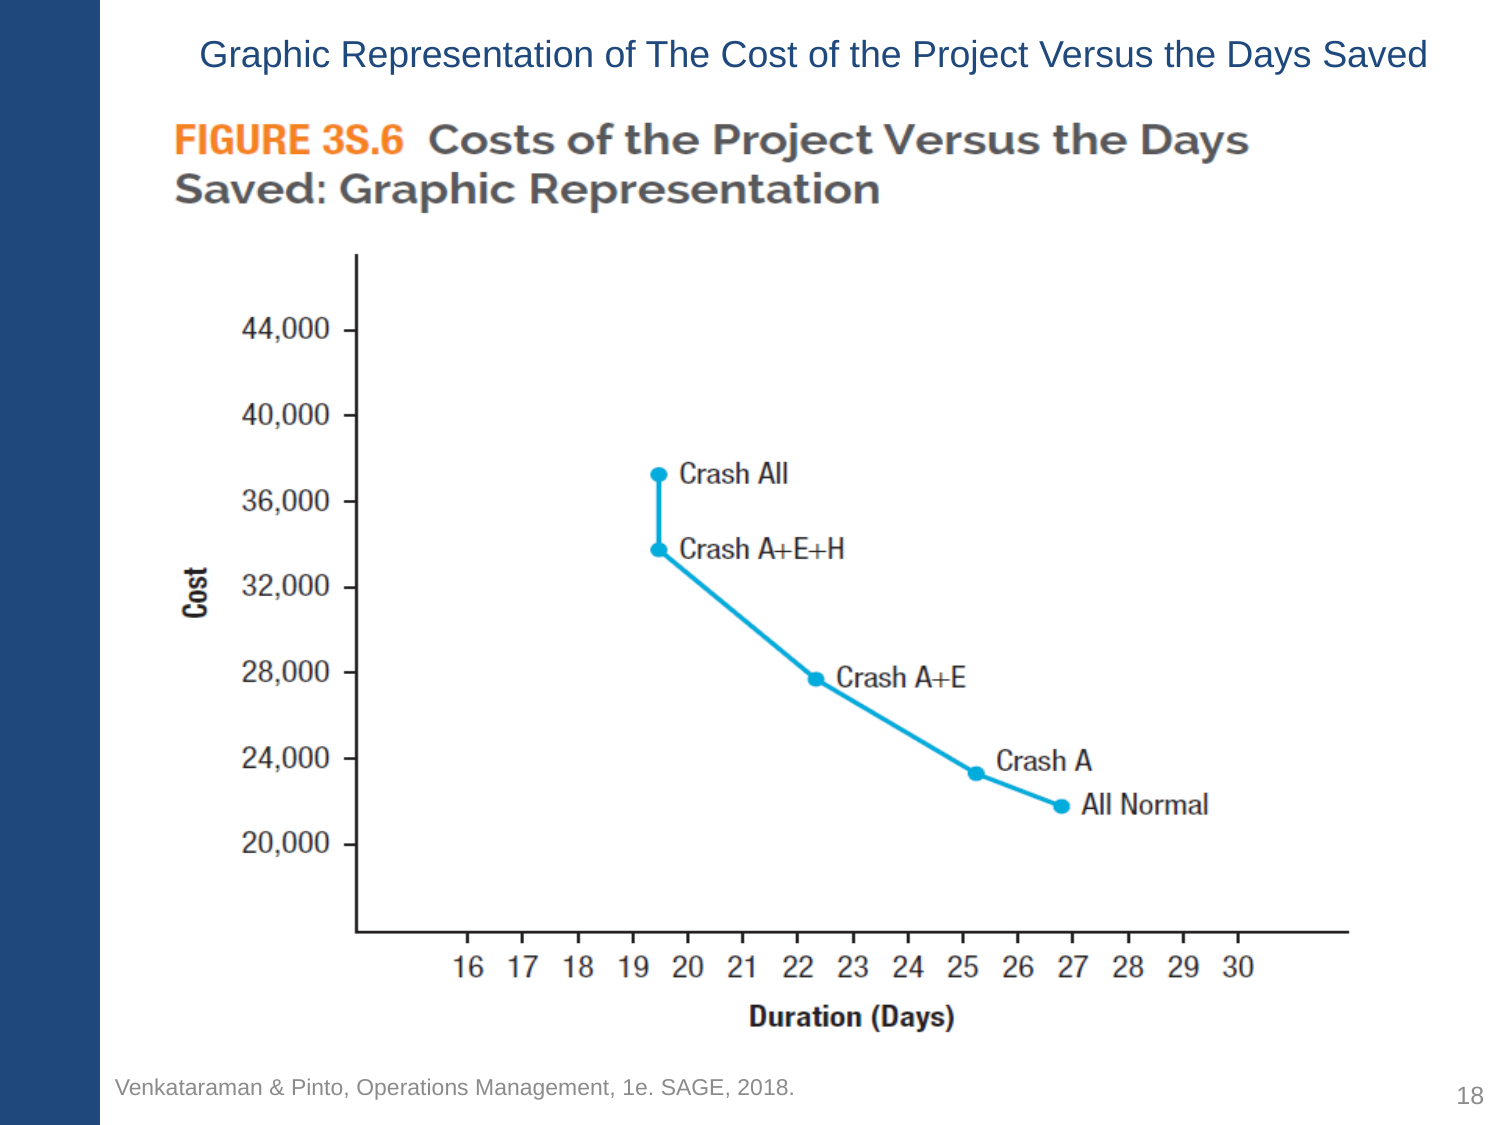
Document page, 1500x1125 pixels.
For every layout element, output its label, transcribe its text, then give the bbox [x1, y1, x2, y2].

picture [152, 112, 1477, 1051]
slide_number 18 [1424, 1065, 1500, 1125]
title Graphic Representation of The Cost of the Project Versus the Days Saved [182, 1, 1446, 109]
footer Venkataraman & Pinto, Operations Management, 1e. SAGE, 2018. [99, 1065, 1250, 1125]
